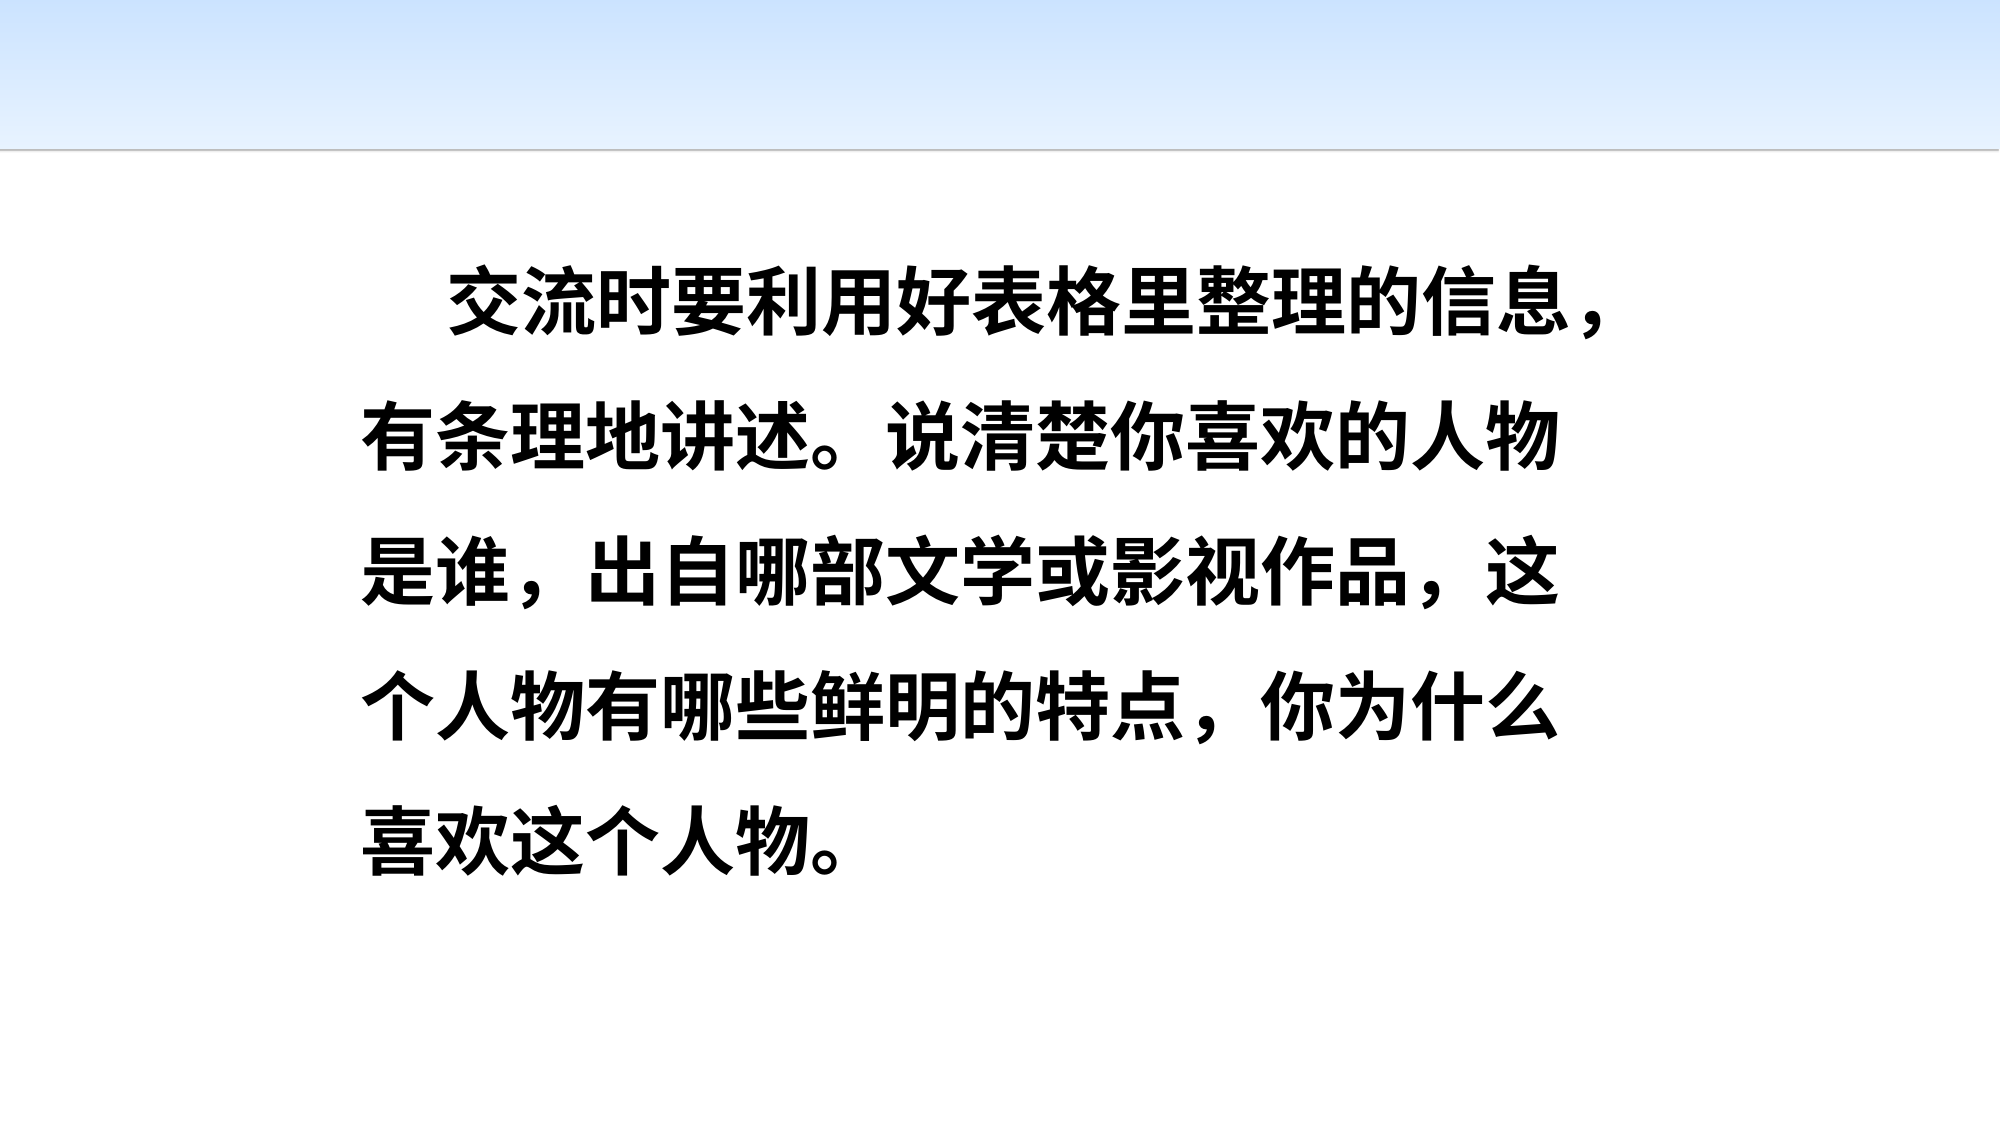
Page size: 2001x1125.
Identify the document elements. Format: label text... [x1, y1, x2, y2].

list 交流时要利用好表格里整理的信息，有条理地讲述。说清楚你喜欢的人物是谁，出自哪部文学或影视作品，这个人物有哪些鲜明的特点，你为什么喜欢这个人物。 [345, 201, 1640, 936]
